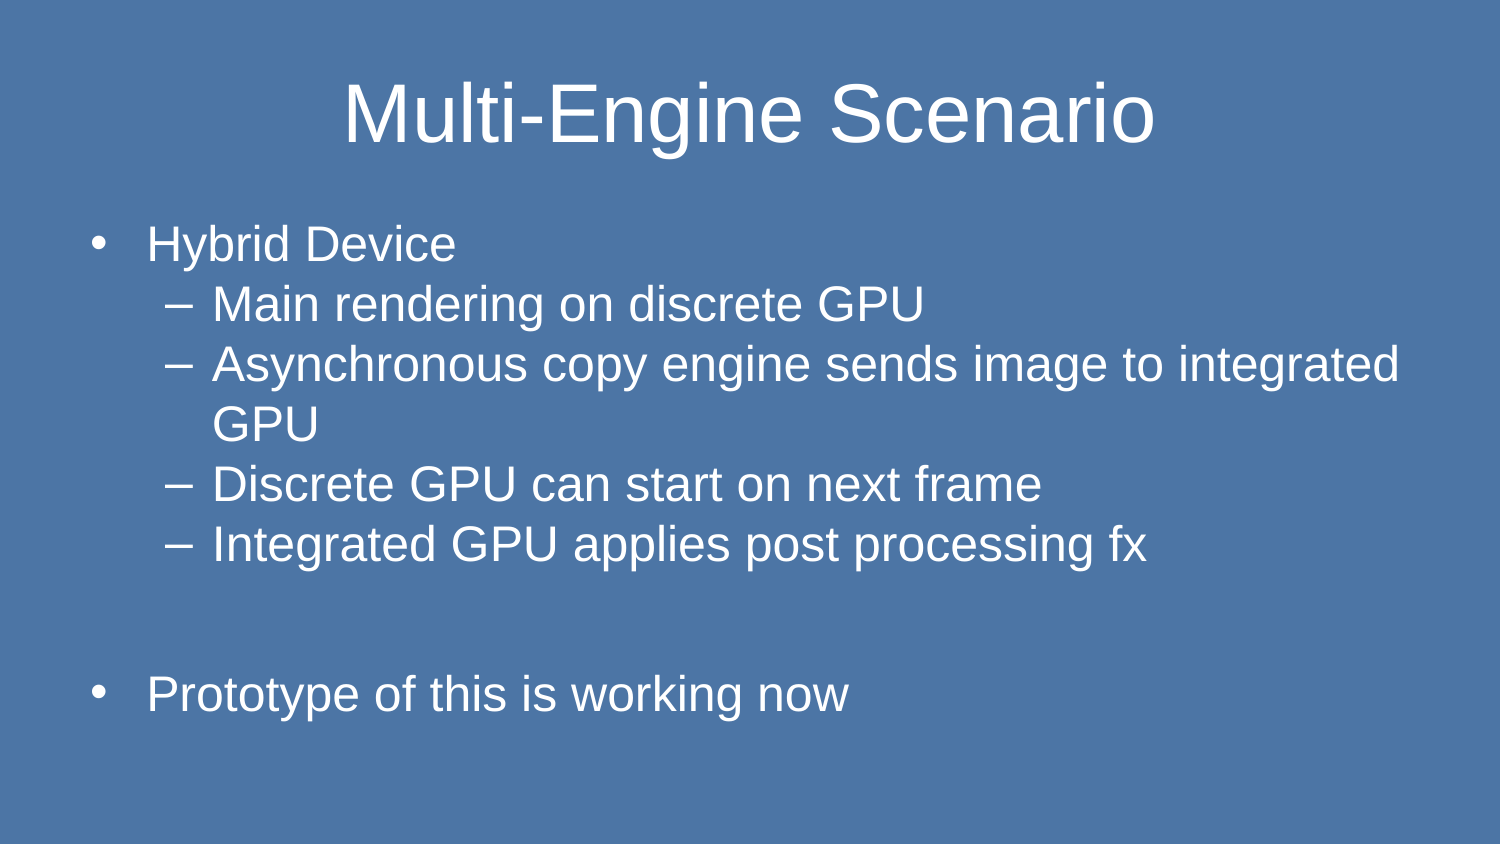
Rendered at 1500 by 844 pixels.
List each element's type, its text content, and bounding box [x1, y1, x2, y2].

list Hybrid Device Main rendering on discrete GPU Asynchronous copy engine sends image to integrated GPU Discrete GPU can start on next frame Integrated GPU applies post processing fx Prototype of this is working now [75, 196, 1425, 808]
title Multi-Engine Scenario [75, 33, 1425, 175]
